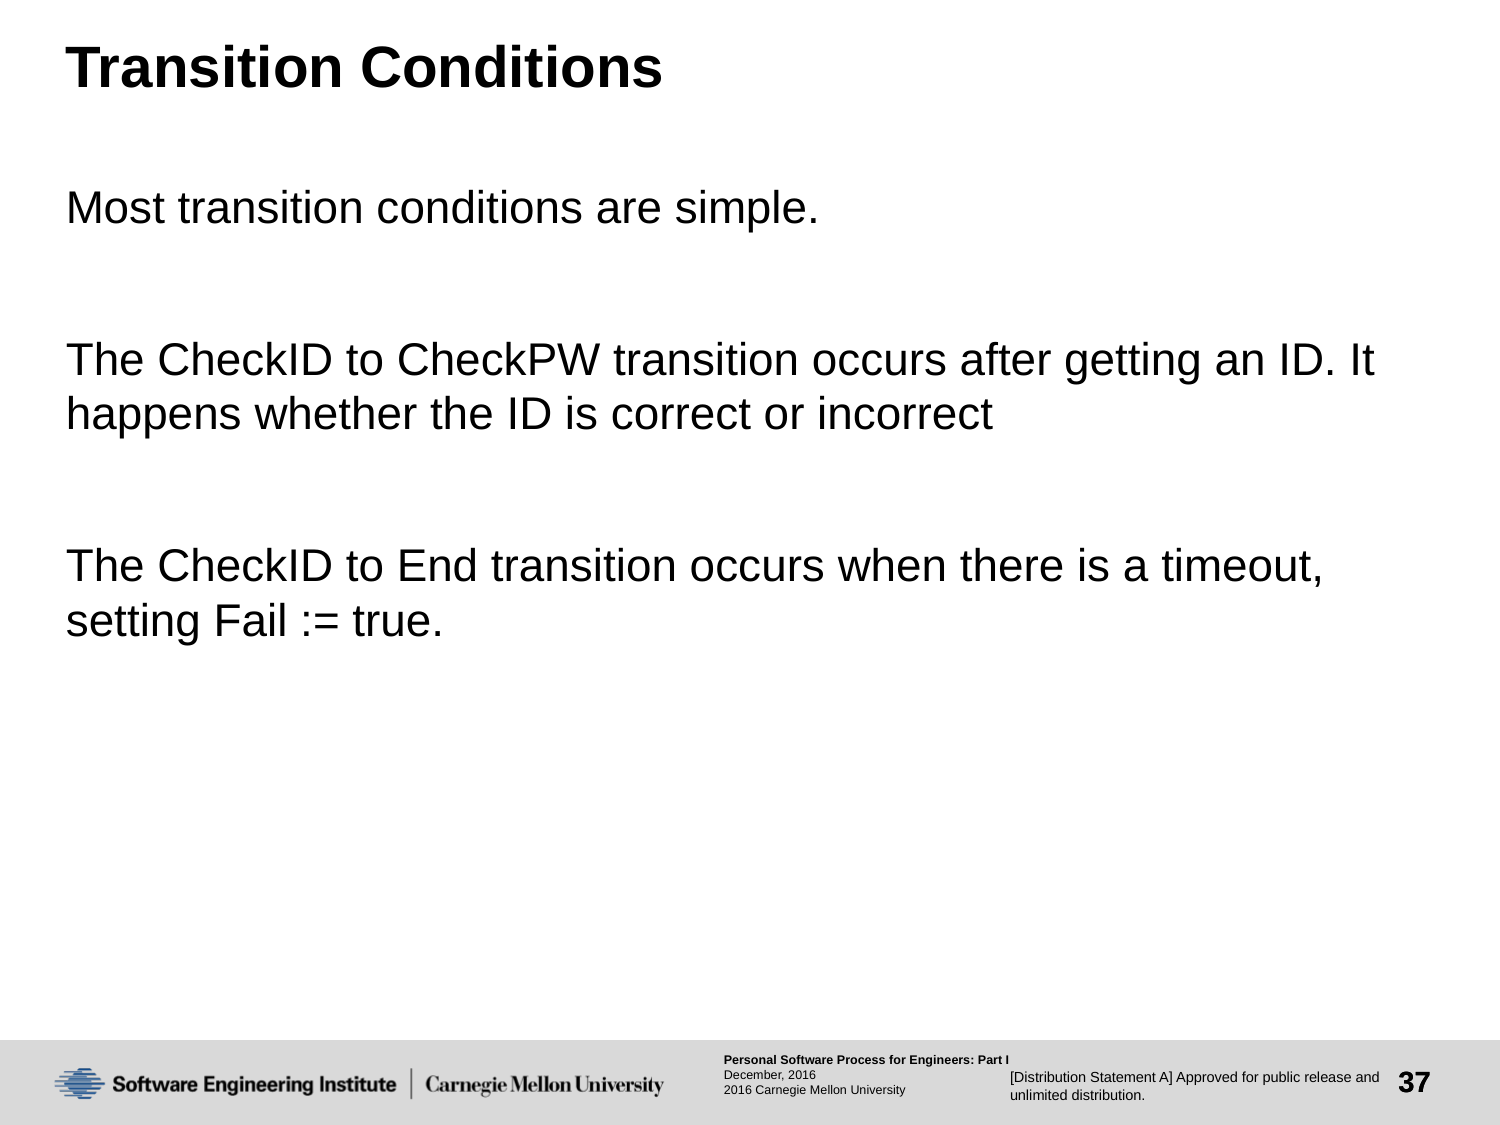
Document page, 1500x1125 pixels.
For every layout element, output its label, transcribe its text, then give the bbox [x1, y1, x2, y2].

title Transition Conditions [65, 37, 1313, 148]
picture [46, 1061, 673, 1104]
list Most transition conditions are simple. The CheckID to CheckPW transition occurs after getting an ID. It happens whether the ID is correct or incorrect The CheckID to End transition occurs when there is a timeout, setting Fail := true. [65, 177, 1431, 1000]
